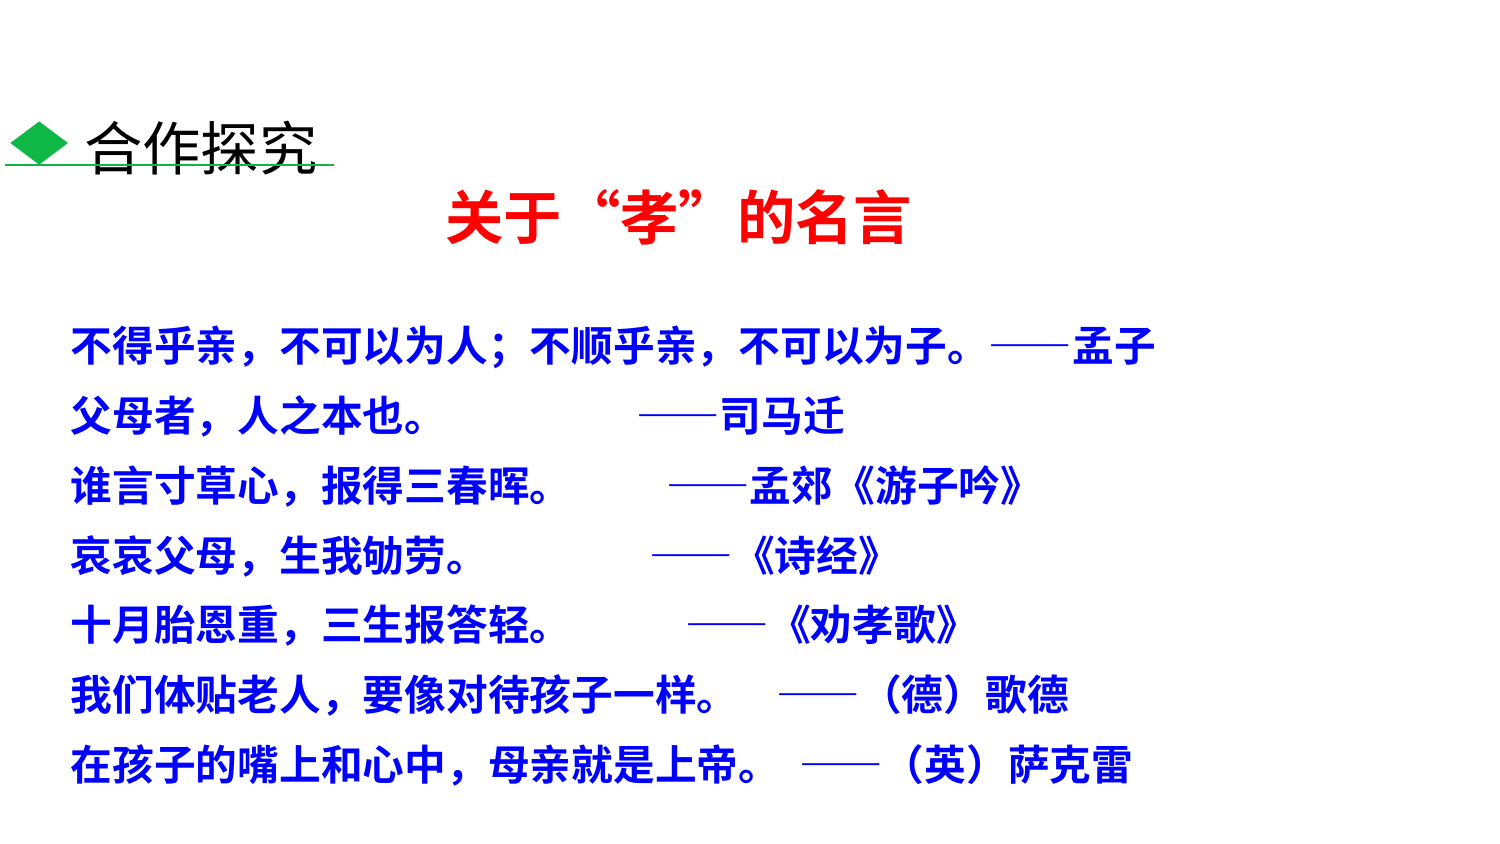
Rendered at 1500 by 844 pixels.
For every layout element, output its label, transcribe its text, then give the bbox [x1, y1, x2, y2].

text_box 关于“孝”的名言 [431, 173, 975, 259]
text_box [4, 105, 334, 191]
text_box 不得乎亲，不可以为人；不顺乎亲，不可以为子。——孟子 父母者，人之本也。 ——司马迁 谁言寸草心，报得三春晖。 ——孟郊《游子吟》 哀哀父母，生我劬劳。 ——《诗经》 十月胎恩重，三生报答轻。 ——《劝孝歌》 我们体贴老人，要像对待孩子一样。 ——（德）歌德 在孩子的嘴上和心中，母亲就是上帝。 ——（英）萨克雷 [55, 291, 1459, 797]
